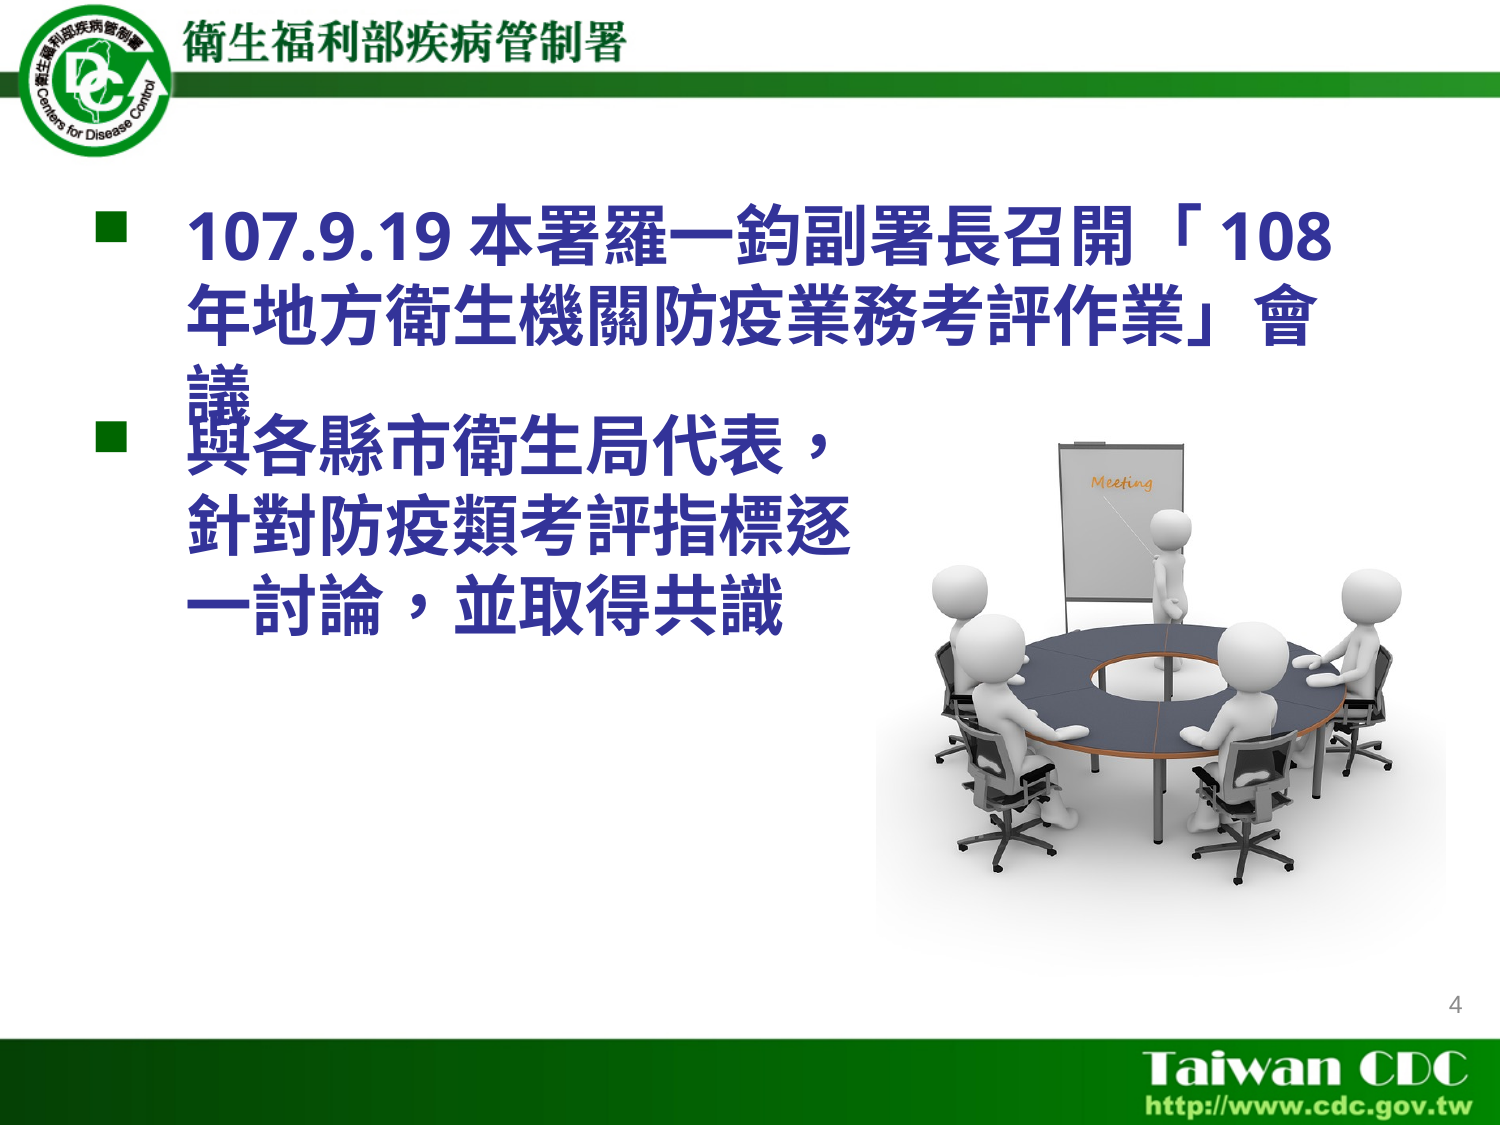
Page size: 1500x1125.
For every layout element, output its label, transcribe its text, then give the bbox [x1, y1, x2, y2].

text_box 與各縣市衛生局代表，針對防疫類考評指標逐一討論，並取得共識 [76, 396, 877, 1105]
picture [0, 0, 1500, 1125]
slide_number 4 [1128, 973, 1478, 1034]
text_box 107.9.19本署羅一鈞副署長召開「108年地方衛生機關防疫業務考評作業」會議 [76, 186, 1402, 396]
